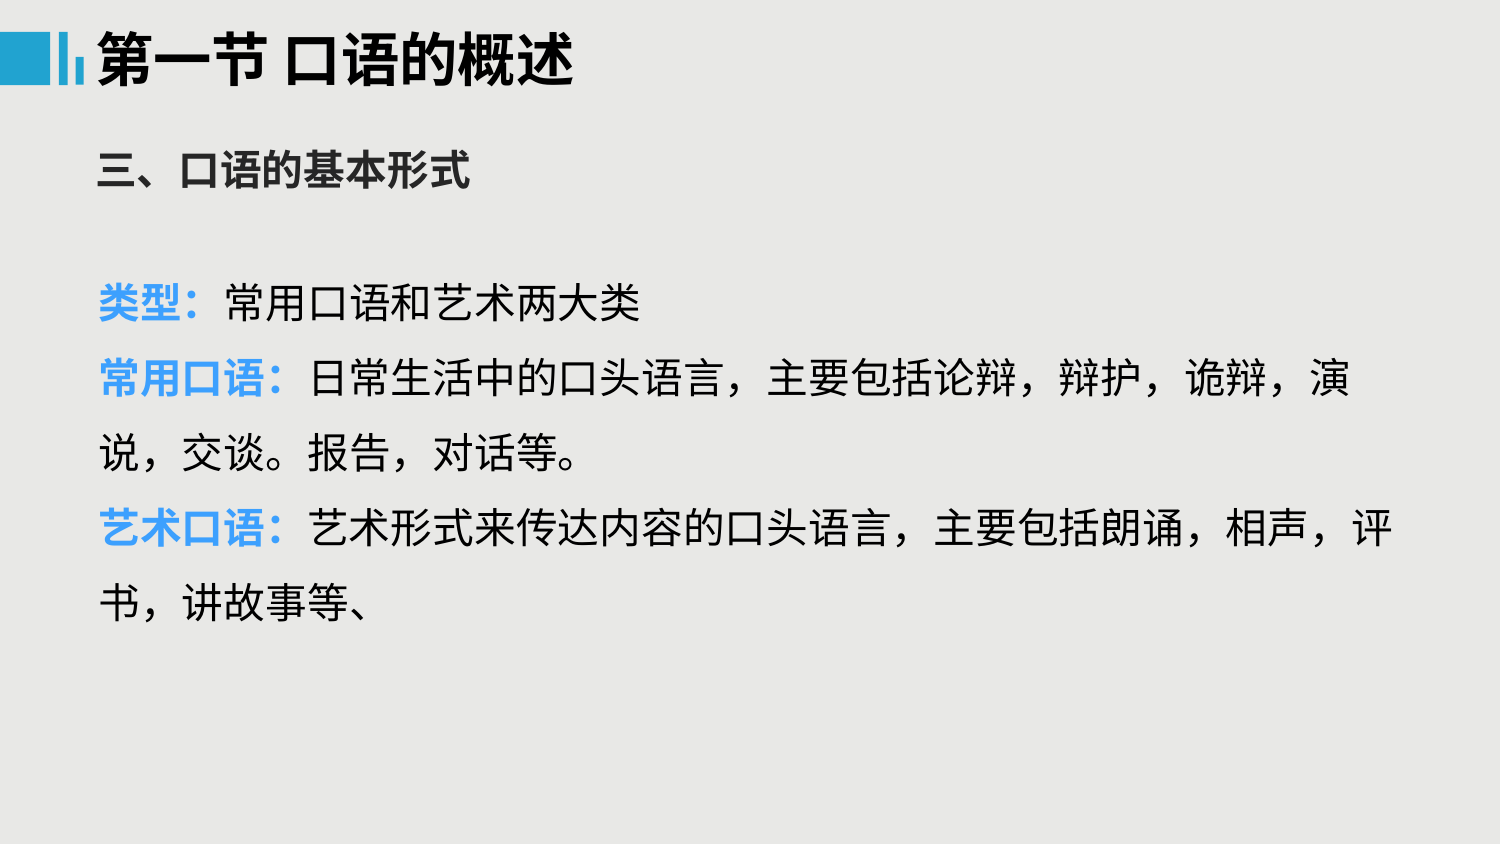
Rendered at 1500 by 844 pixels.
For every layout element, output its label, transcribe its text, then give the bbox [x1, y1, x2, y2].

text_box 第一节 口语的概述 [83, 17, 1412, 99]
text_box 三、口语的基本形式 [83, 138, 1304, 200]
text_box [74, 55, 83, 87]
text_box 类型：常用口语和艺术两大类 常用口语：日常生活中的口头语言，主要包括论辩，辩护，诡辩，演说，交谈。报告，对话等。 艺术口语：艺术形式来传达内容的口头语言，主要包括朗诵，相声，评书，讲故事等、 [83, 244, 1412, 635]
text_box [57, 30, 70, 87]
text_box [0, 30, 52, 87]
